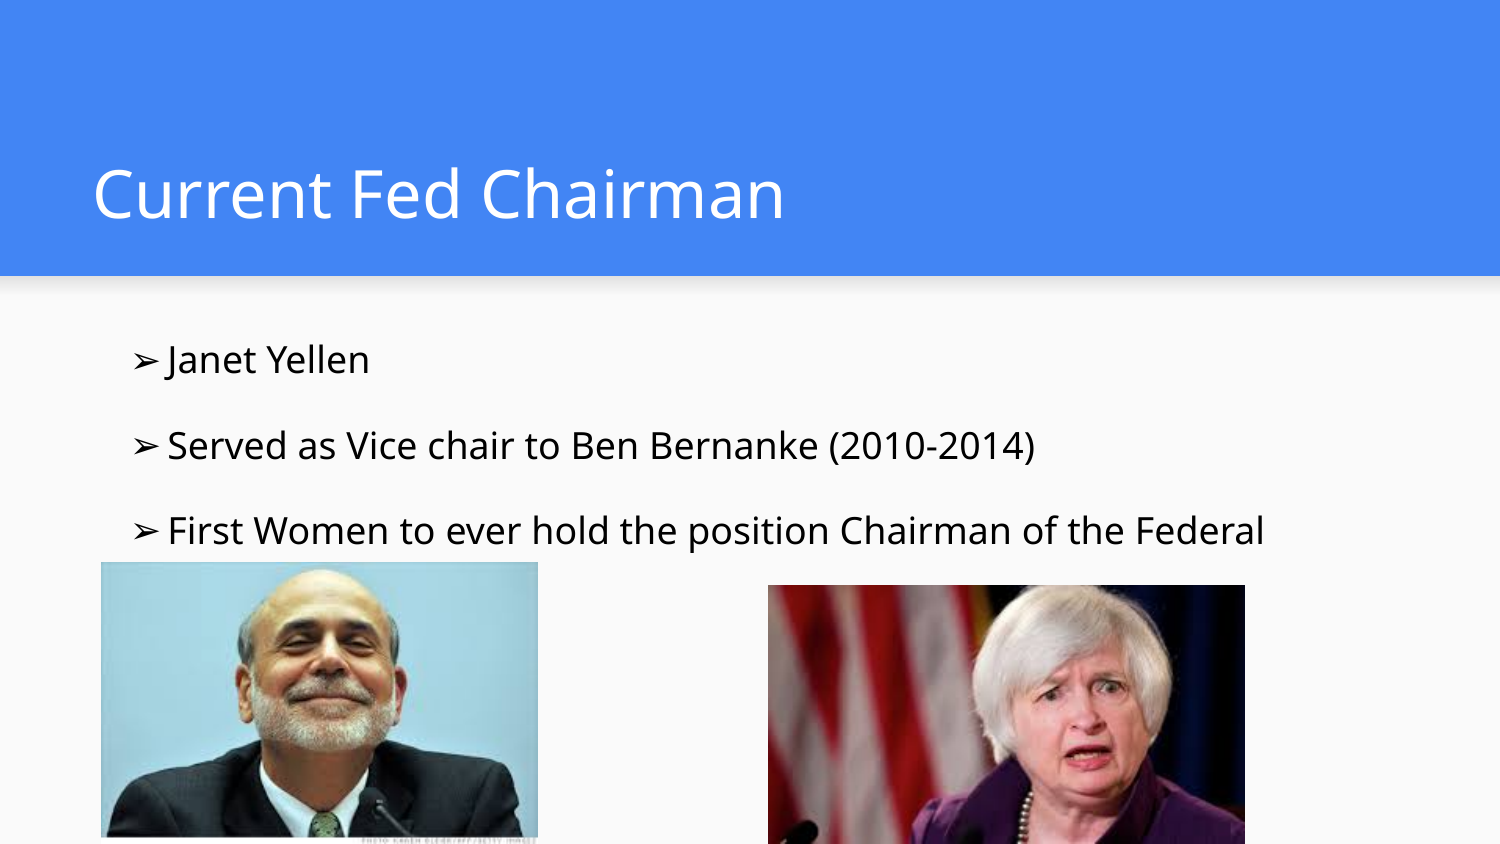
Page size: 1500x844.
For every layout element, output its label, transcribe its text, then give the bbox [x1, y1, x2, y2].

title Current Fed Chairman [77, 121, 1427, 248]
picture [767, 585, 1245, 844]
picture [101, 562, 538, 844]
list Janet Yellen Served as Vice chair to Ben Bernanke (2010-2014) First Women to ever hold the position Chairman of the Federal Reserve [77, 314, 1427, 760]
